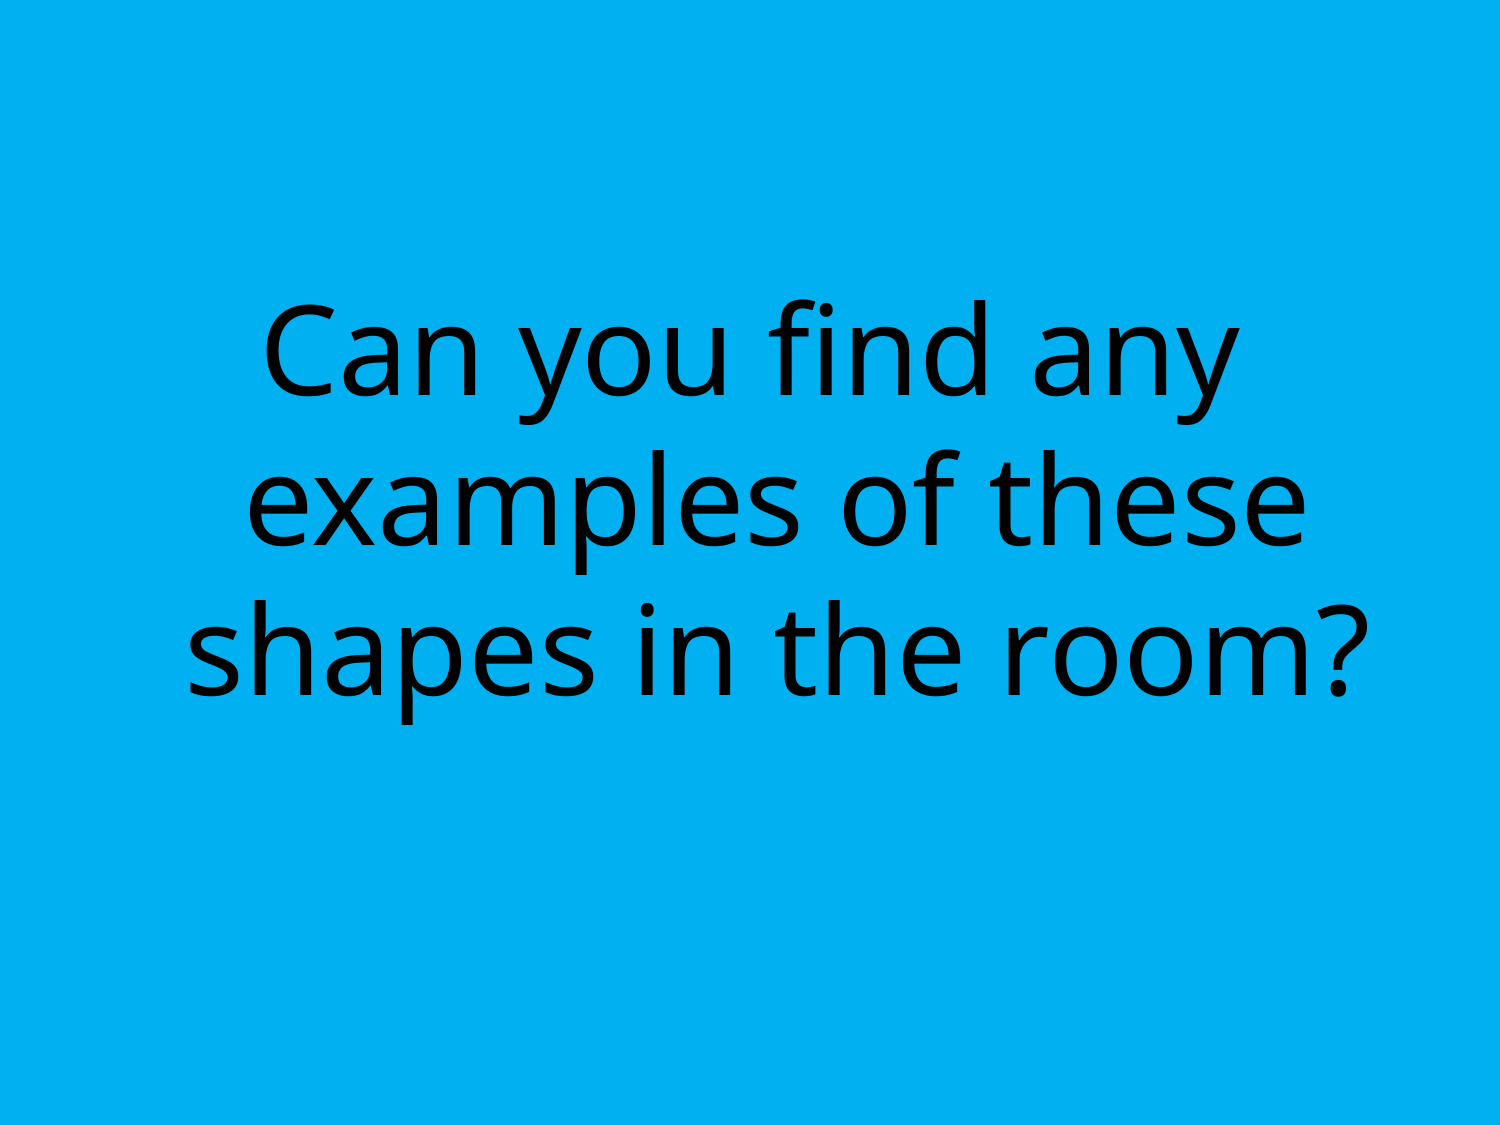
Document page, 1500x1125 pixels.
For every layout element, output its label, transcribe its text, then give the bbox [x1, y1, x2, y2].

list Can you find any examples of these shapes in the room? [75, 262, 1425, 1005]
